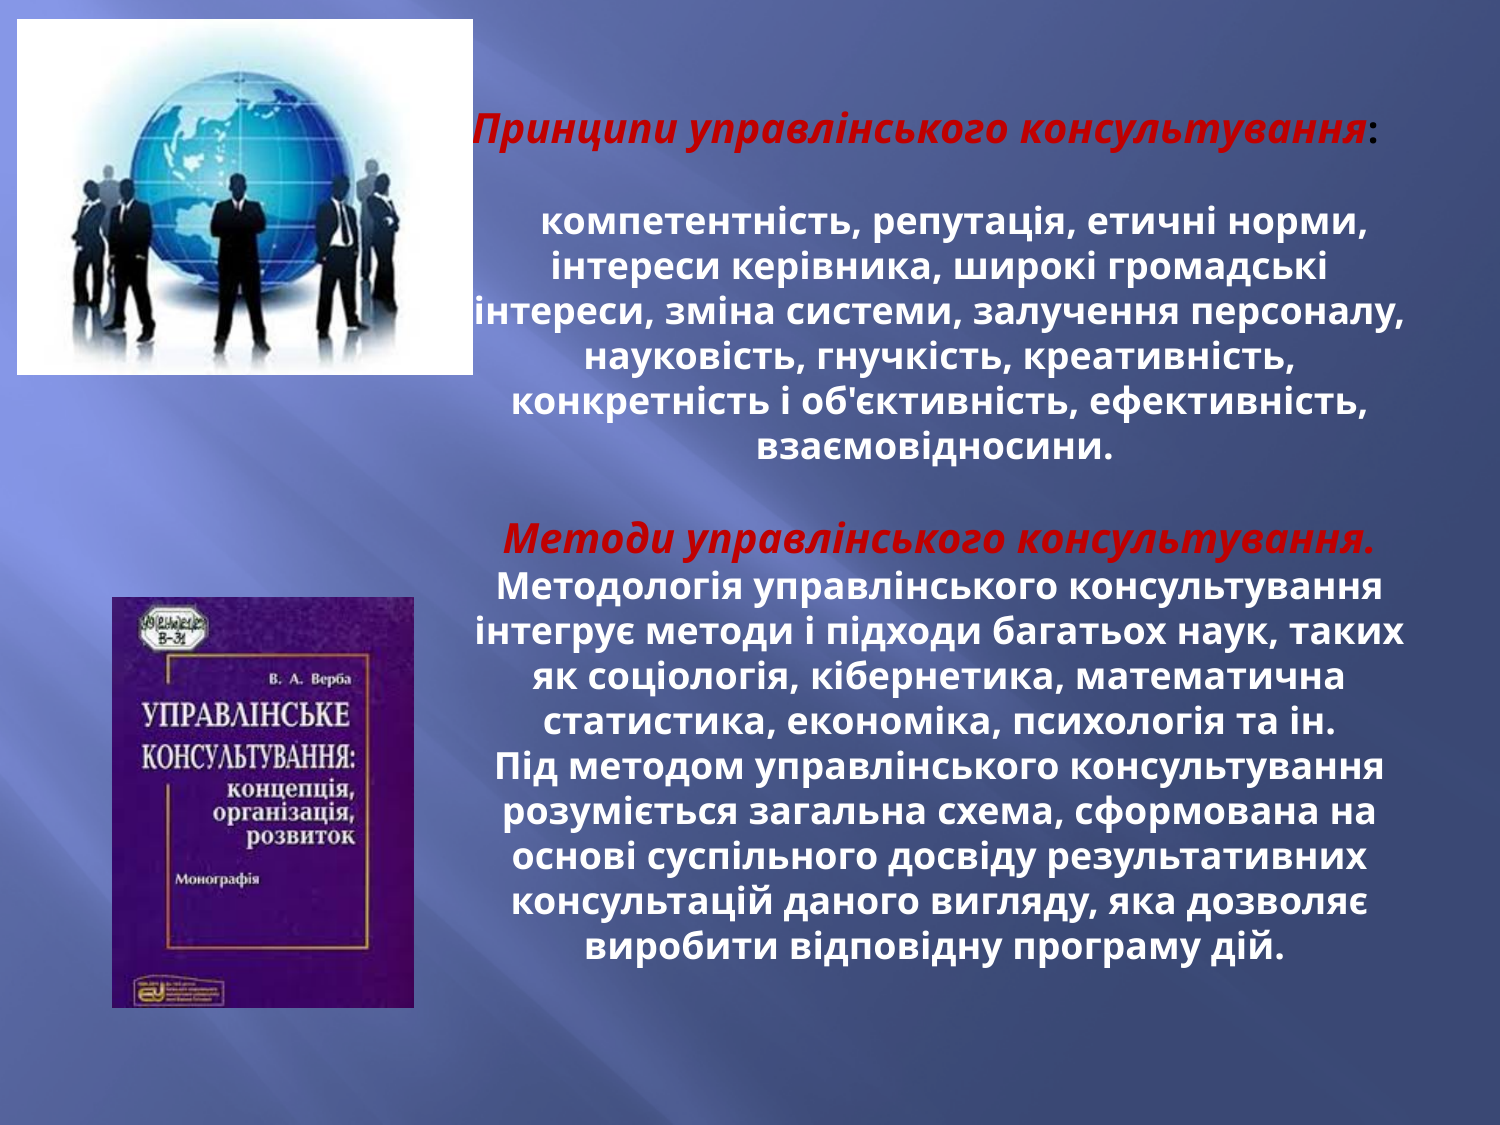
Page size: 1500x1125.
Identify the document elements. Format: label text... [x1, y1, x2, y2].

title Принципи управлінського консультування: компетентність, репутація, етичні норми, інтереси керівника, широкі громадські інтереси, зміна системи, залучення персоналу, науковість, гнучкість, креативність, конкретність і об'єктивність, ефективність, взаємовідносини. Методи управлінського консультування. Методологія управлінського консультування інтегрує методи і підходи багатьох наук, таких як соціологія, кібернетика, математична статистика, економіка, психологія та ін. Під методом управлінського консультування розуміється загальна схема, сформована на основі суспільного досвіду результативних консультацій даного вигляду, яка дозволяє виробити відповідну програму дій. [454, 45, 1425, 1024]
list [17, 18, 473, 375]
picture [111, 597, 414, 1008]
